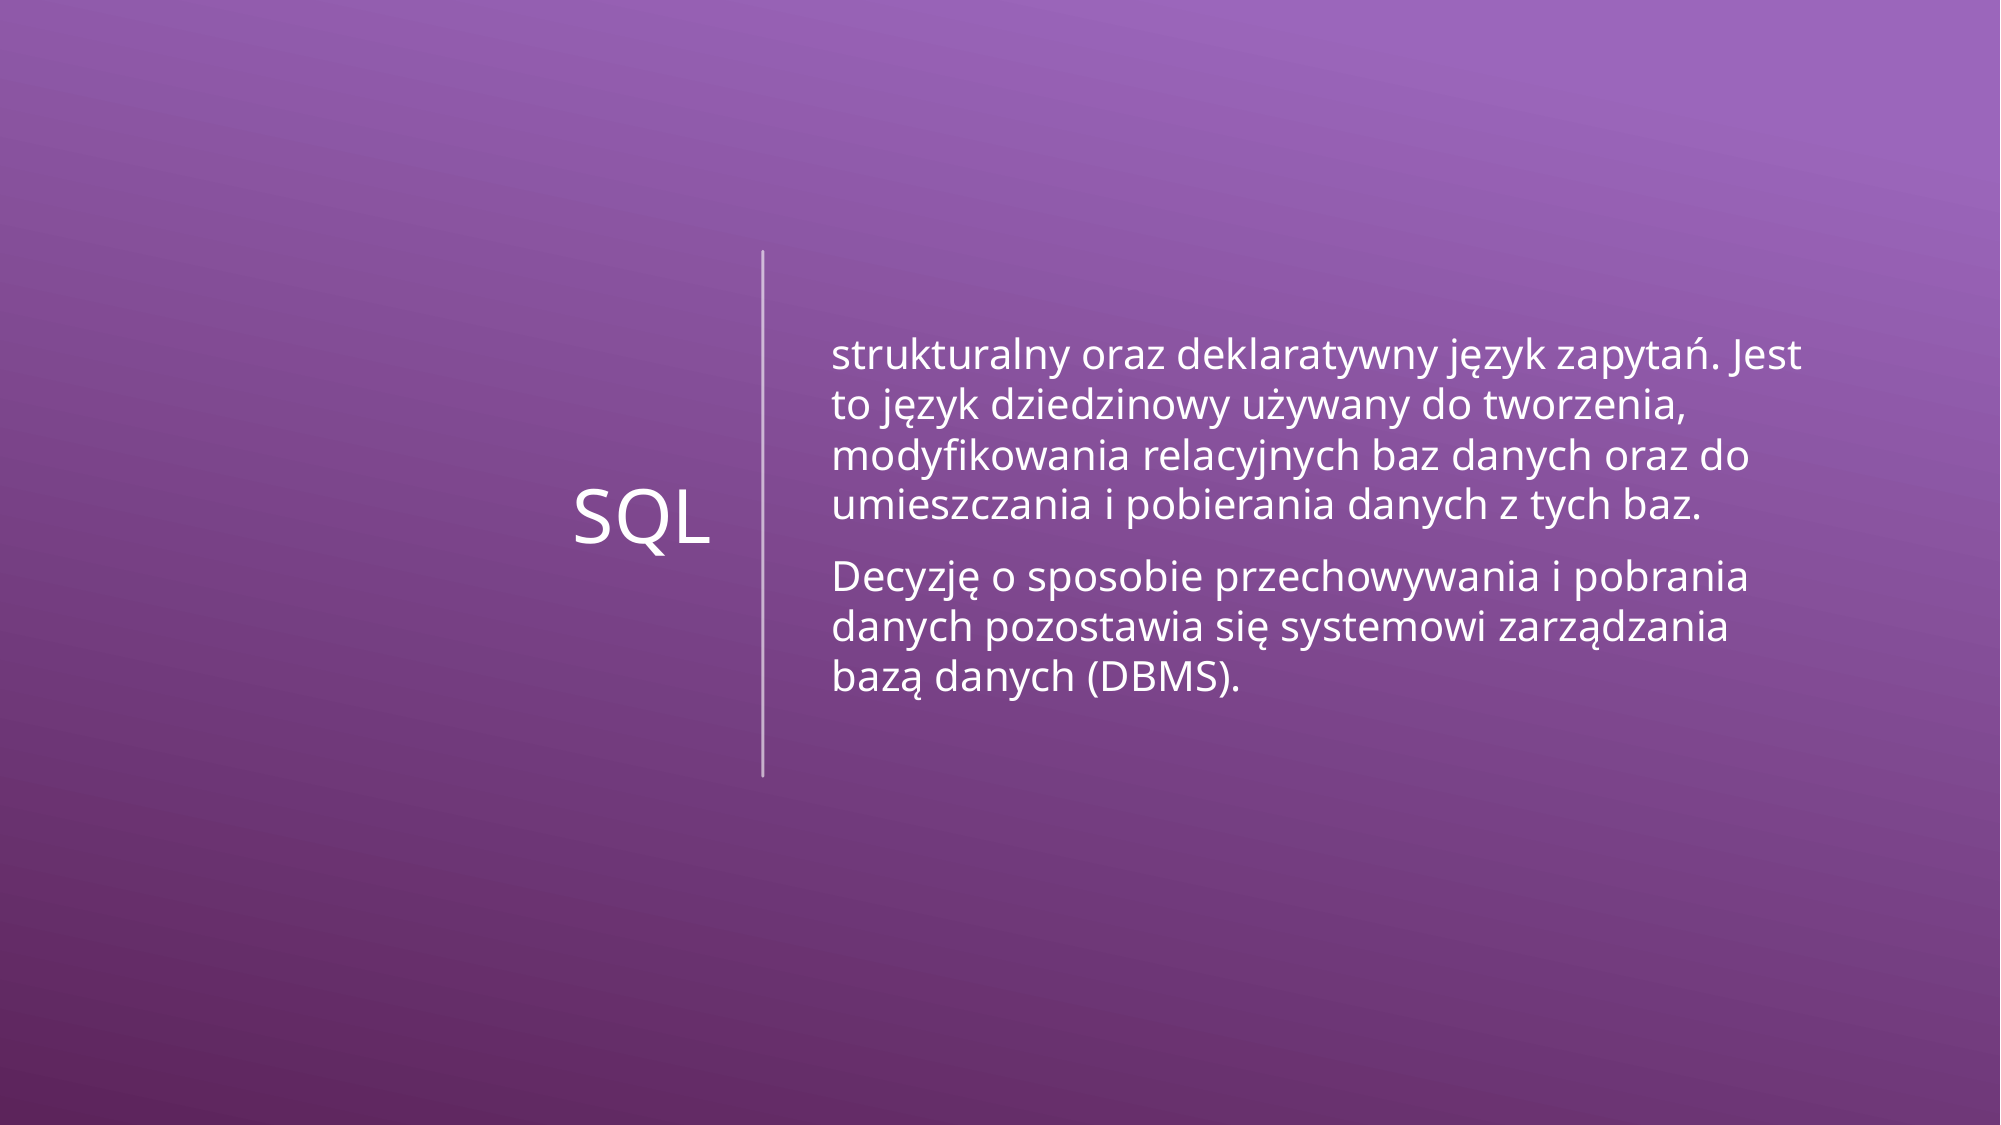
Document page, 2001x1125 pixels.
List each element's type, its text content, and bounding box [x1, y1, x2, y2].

text_box [0, 0, 2000, 1125]
title SQL [112, 112, 727, 915]
list strukturalny oraz deklaratywny język zapytań. Jest to język dziedzinowy używany do tworzenia, modyfikowania relacyjnych baz danych oraz do umieszczania i pobierania danych z tych baz. Decyzję o sposobie przechowywania i pobrania danych pozostawia się systemowi zarządzania bazą danych (DBMS). [816, 112, 1849, 915]
